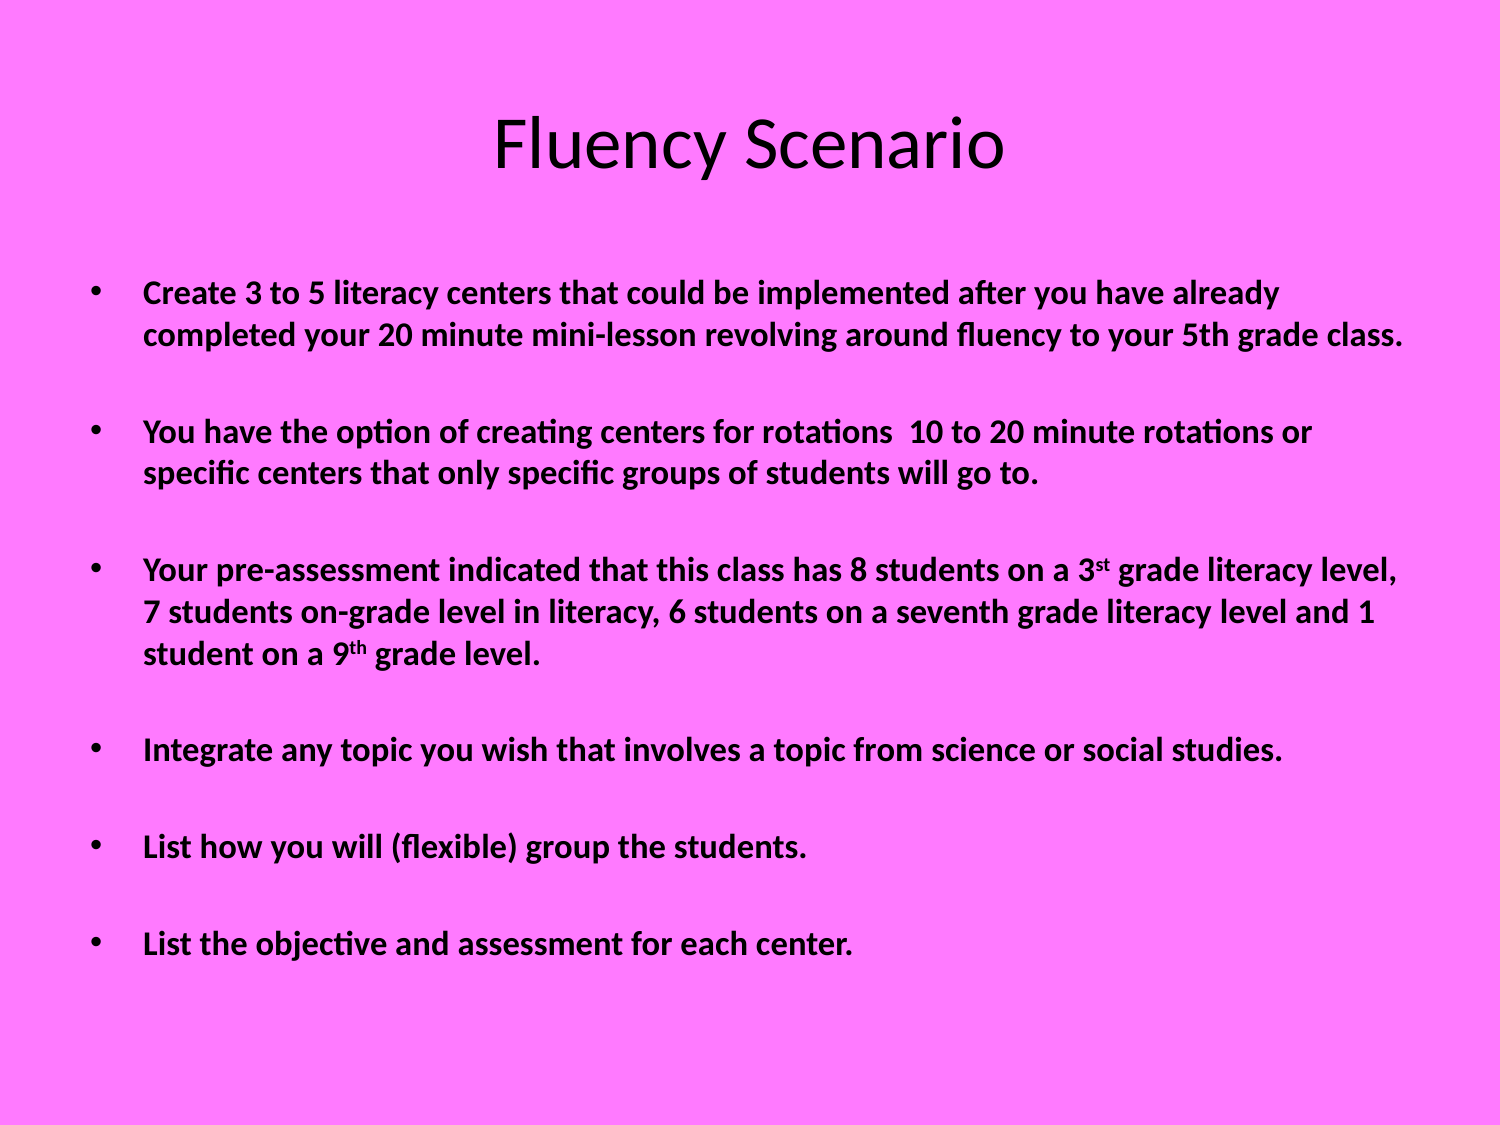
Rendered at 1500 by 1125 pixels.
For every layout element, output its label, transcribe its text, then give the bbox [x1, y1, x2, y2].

title Fluency Scenario [75, 45, 1425, 233]
list Create 3 to 5 literacy centers that could be implemented after you have already completed your 20 minute mini-lesson revolving around fluency to your 5th grade class. You have the option of creating centers for rotations 10 to 20 minute rotations or specific centers that only specific groups of students will go to. Your pre-assessment indicated that this class has 8 students on a 3st grade literacy level, 7 students on-grade level in literacy, 6 students on a seventh grade literacy level and 1 student on a 9th grade level. Integrate any topic you wish that involves a topic from science or social studies. List how you will (flexible) group the students. List the objective and assessment for each center. [75, 262, 1425, 1005]
